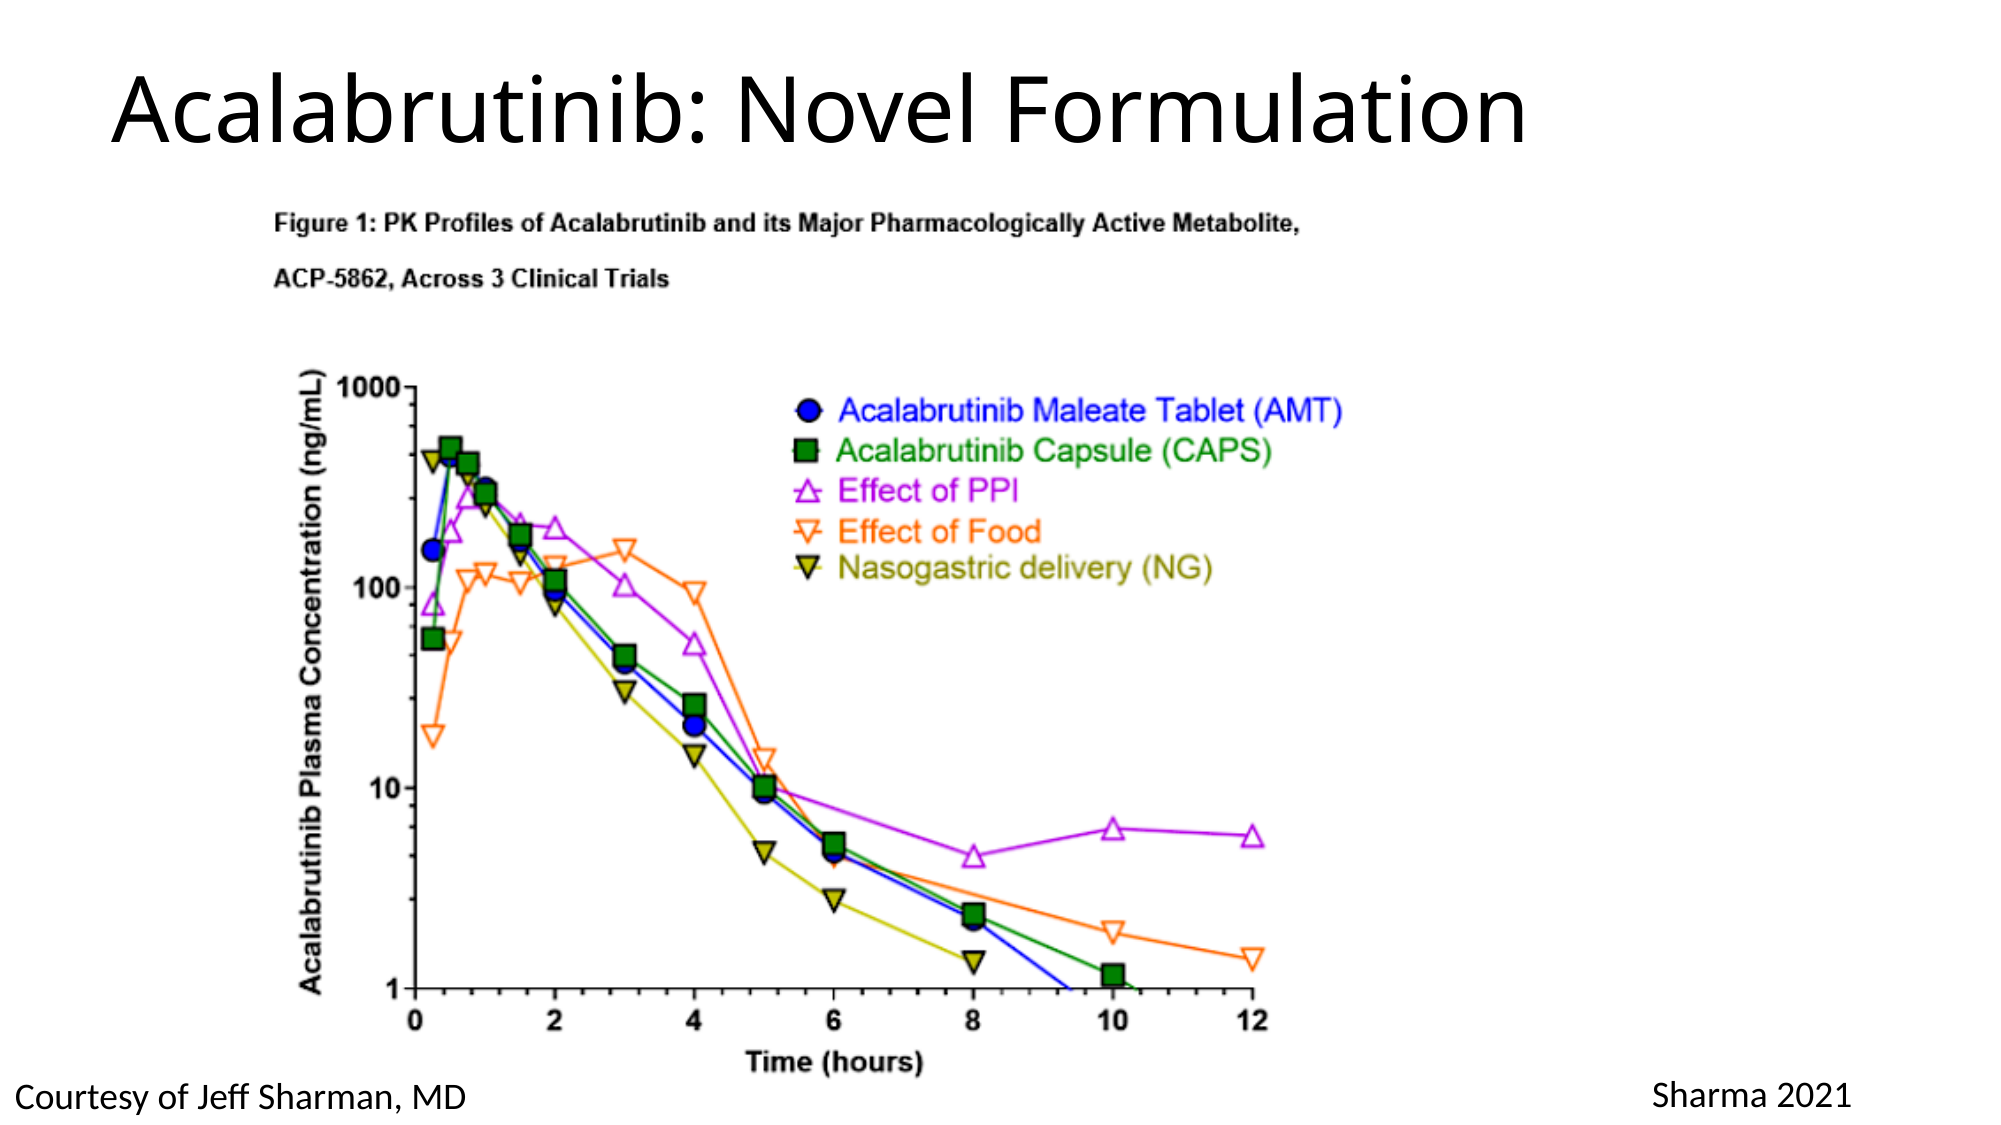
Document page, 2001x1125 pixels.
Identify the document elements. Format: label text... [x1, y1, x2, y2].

picture [244, 193, 1385, 1094]
text_box Courtesy of Jeff Sharman, MD [0, 1064, 1012, 1125]
title Acalabrutinib: Novel Formulation [96, 31, 1822, 194]
text_box Sharma 2021 [1637, 1062, 1934, 1123]
